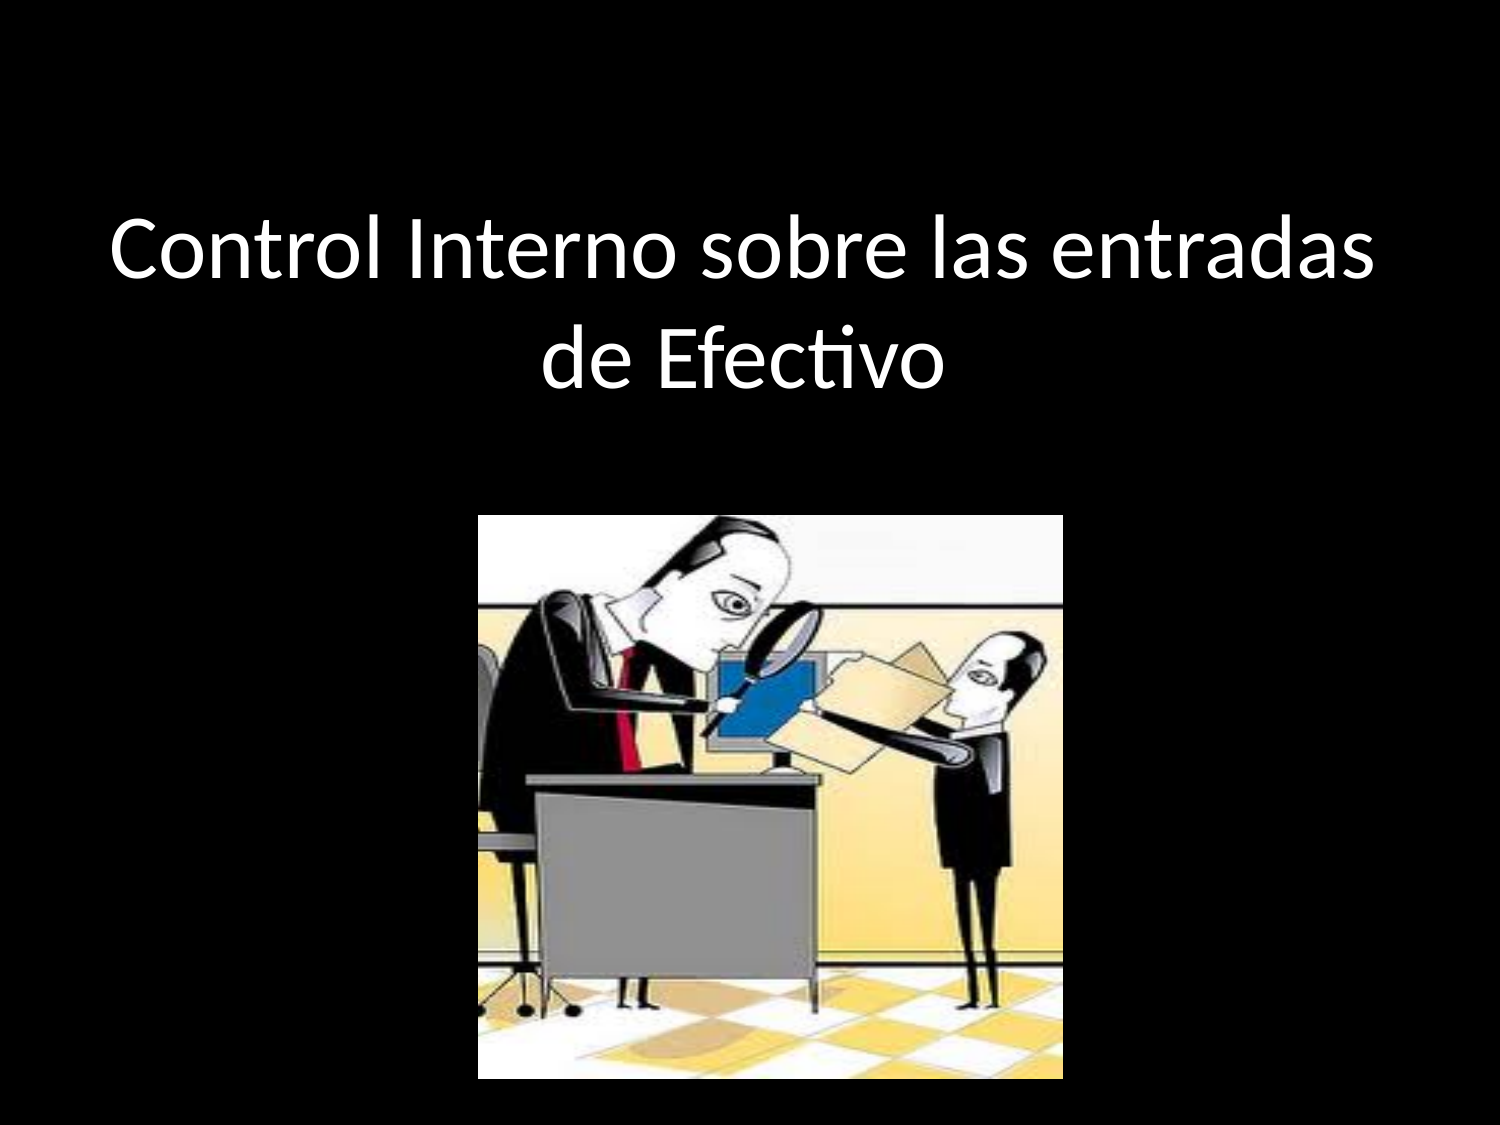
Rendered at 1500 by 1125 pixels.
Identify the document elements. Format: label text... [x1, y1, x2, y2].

picture [478, 514, 1063, 1080]
title Control Interno sobre las entradas de Efectivo [88, 137, 1400, 457]
